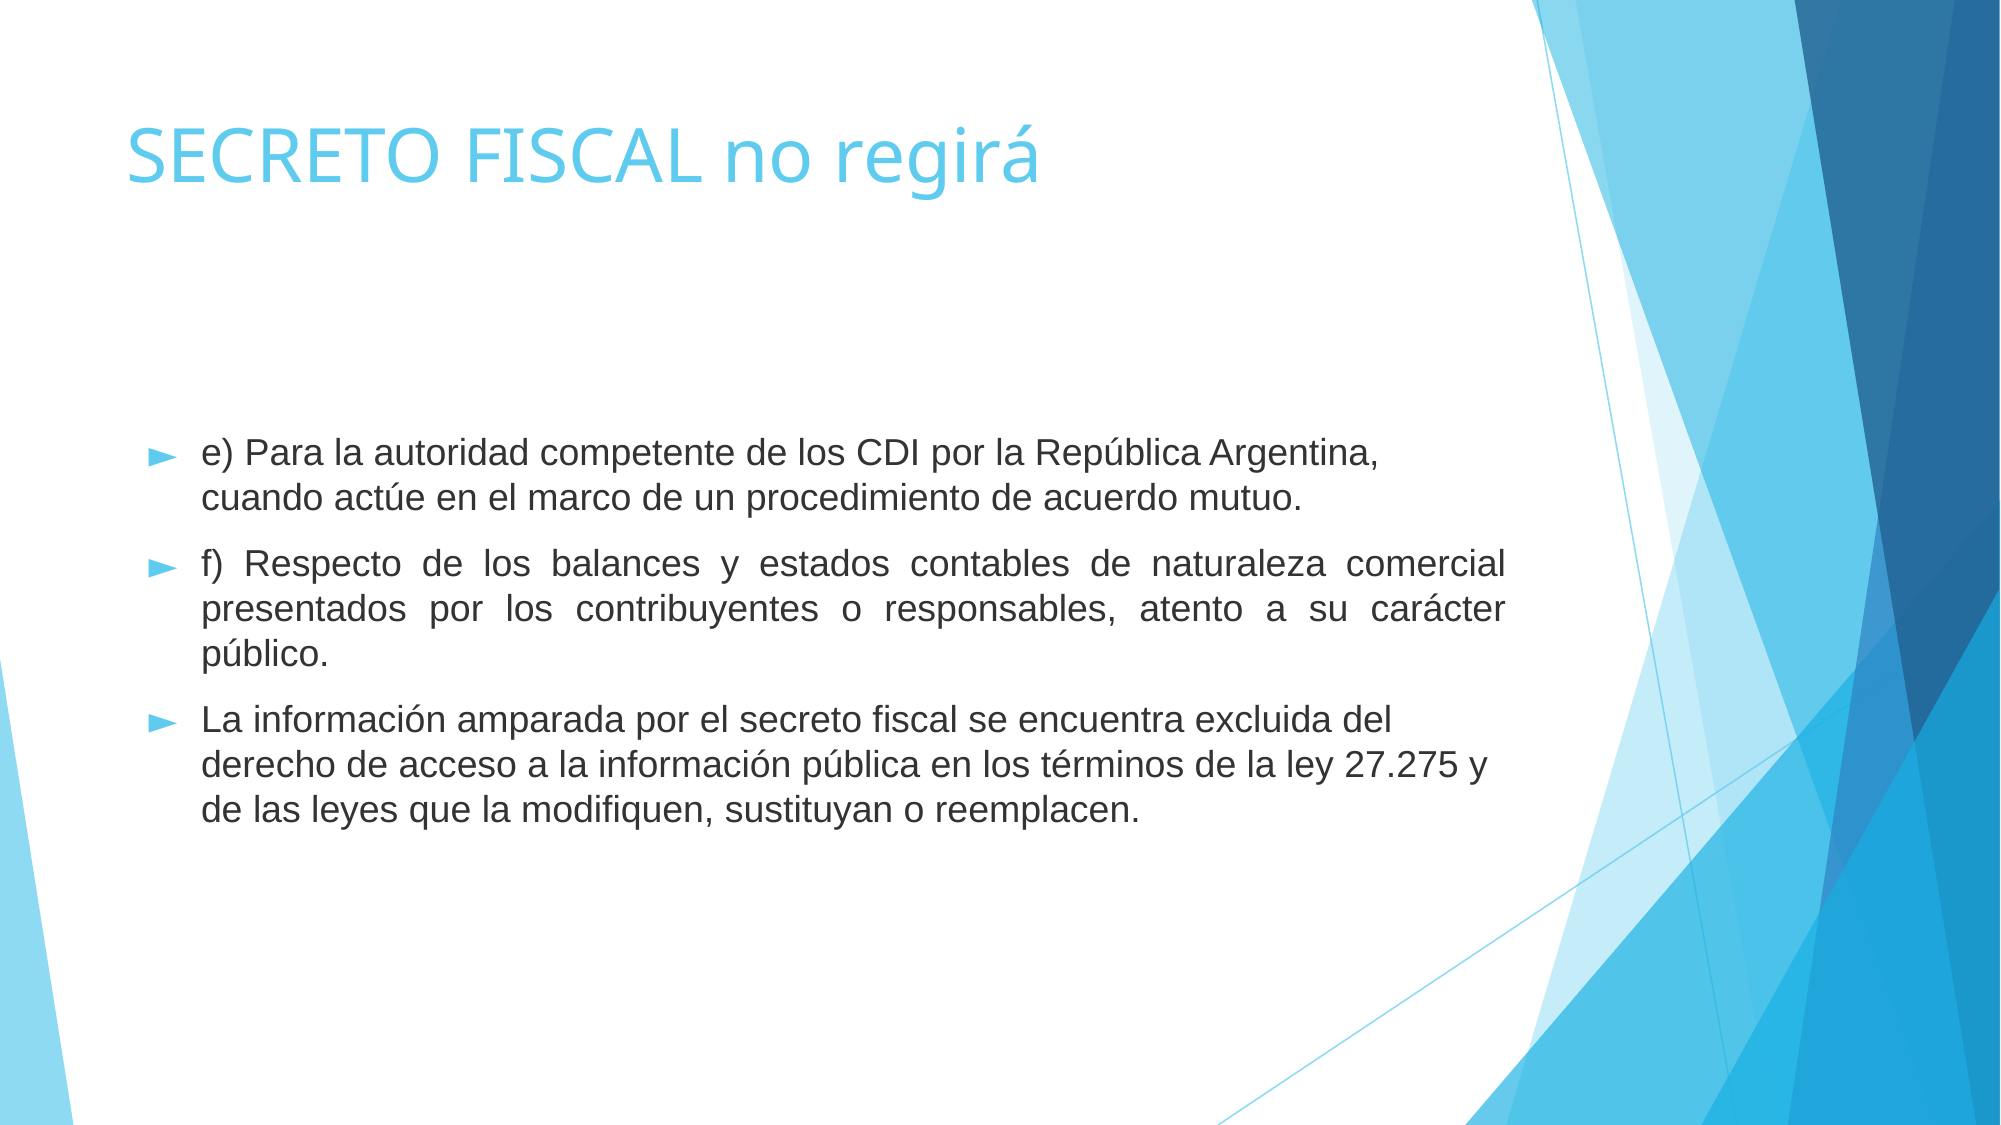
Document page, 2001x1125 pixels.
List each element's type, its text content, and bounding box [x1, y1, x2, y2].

list e) Para la autoridad competente de los CDI por la República Argentina, cuando actúe en el marco de un procedimiento de acuerdo mutuo. f) Respecto de los balances y estados contables de naturaleza comercial presentados por los contribuyentes o responsables, atento a su carácter público. La información amparada por el secreto fiscal se encuentra excluida del derecho de acceso a la información pública en los términos de la ley 27.275 y de las leyes que la modifiquen, sustituyan o reemplacen. [111, 354, 1522, 992]
title SECRETO FISCAL no regirá [111, 99, 1522, 317]
